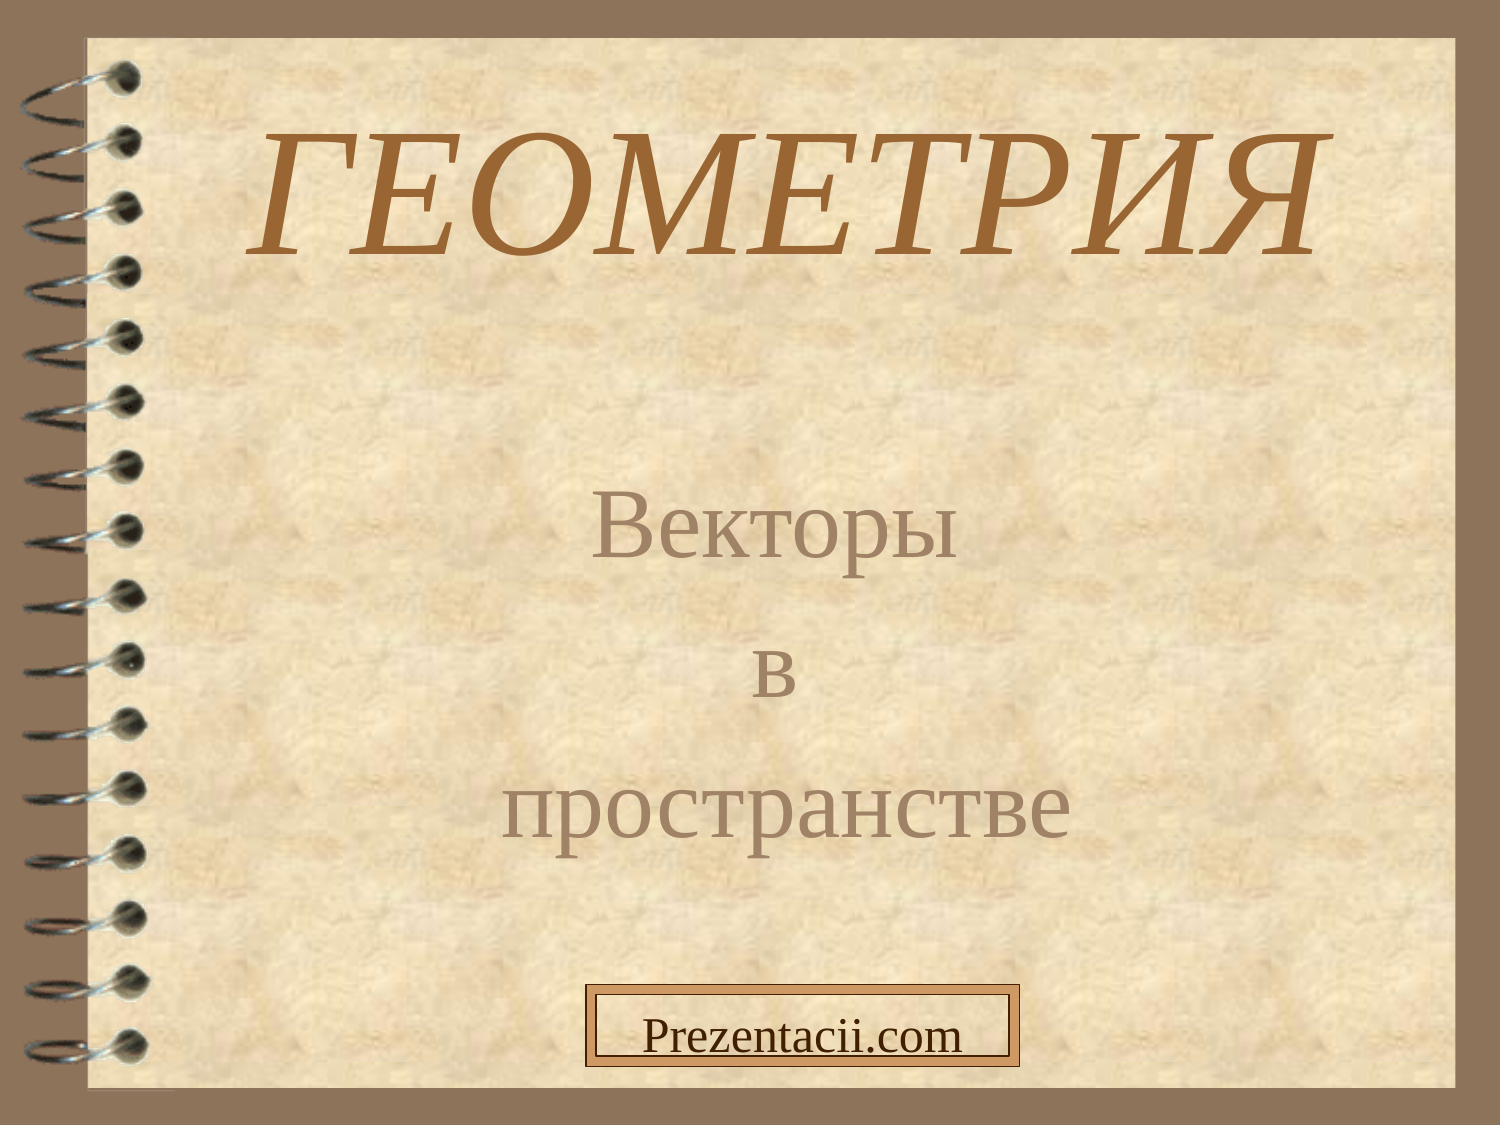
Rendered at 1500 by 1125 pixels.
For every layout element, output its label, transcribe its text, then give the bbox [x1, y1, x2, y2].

picture [0, 0, 1456, 1125]
title ГЕОМЕТРИЯ [149, 87, 1426, 276]
subtitle Векторы в пространстве [262, 449, 1313, 913]
text_box Prezentacii.com [585, 984, 1020, 1067]
